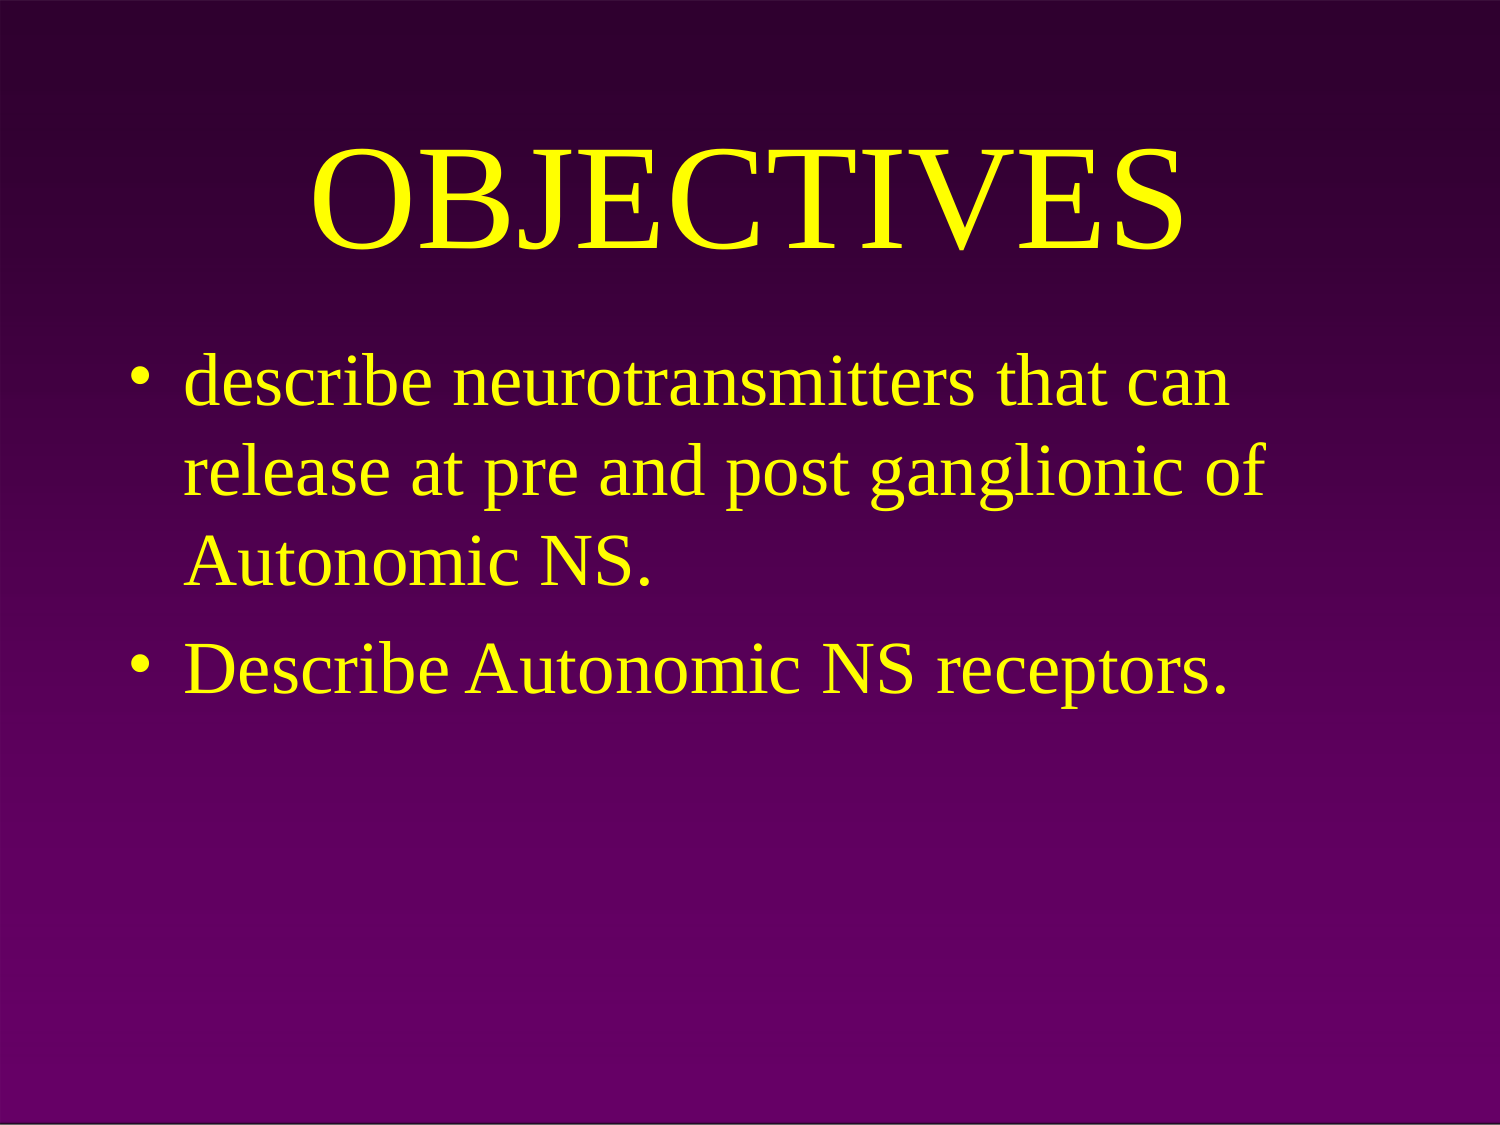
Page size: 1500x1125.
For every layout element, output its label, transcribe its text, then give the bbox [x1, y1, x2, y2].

text_box describe neurotransmitters that can release at pre and post ganglionic of Autonomic NS. Describe Autonomic NS receptors. [125, 330, 1270, 709]
picture [0, 0, 1500, 1125]
title OBJECTIVES [125, 54, 1375, 287]
